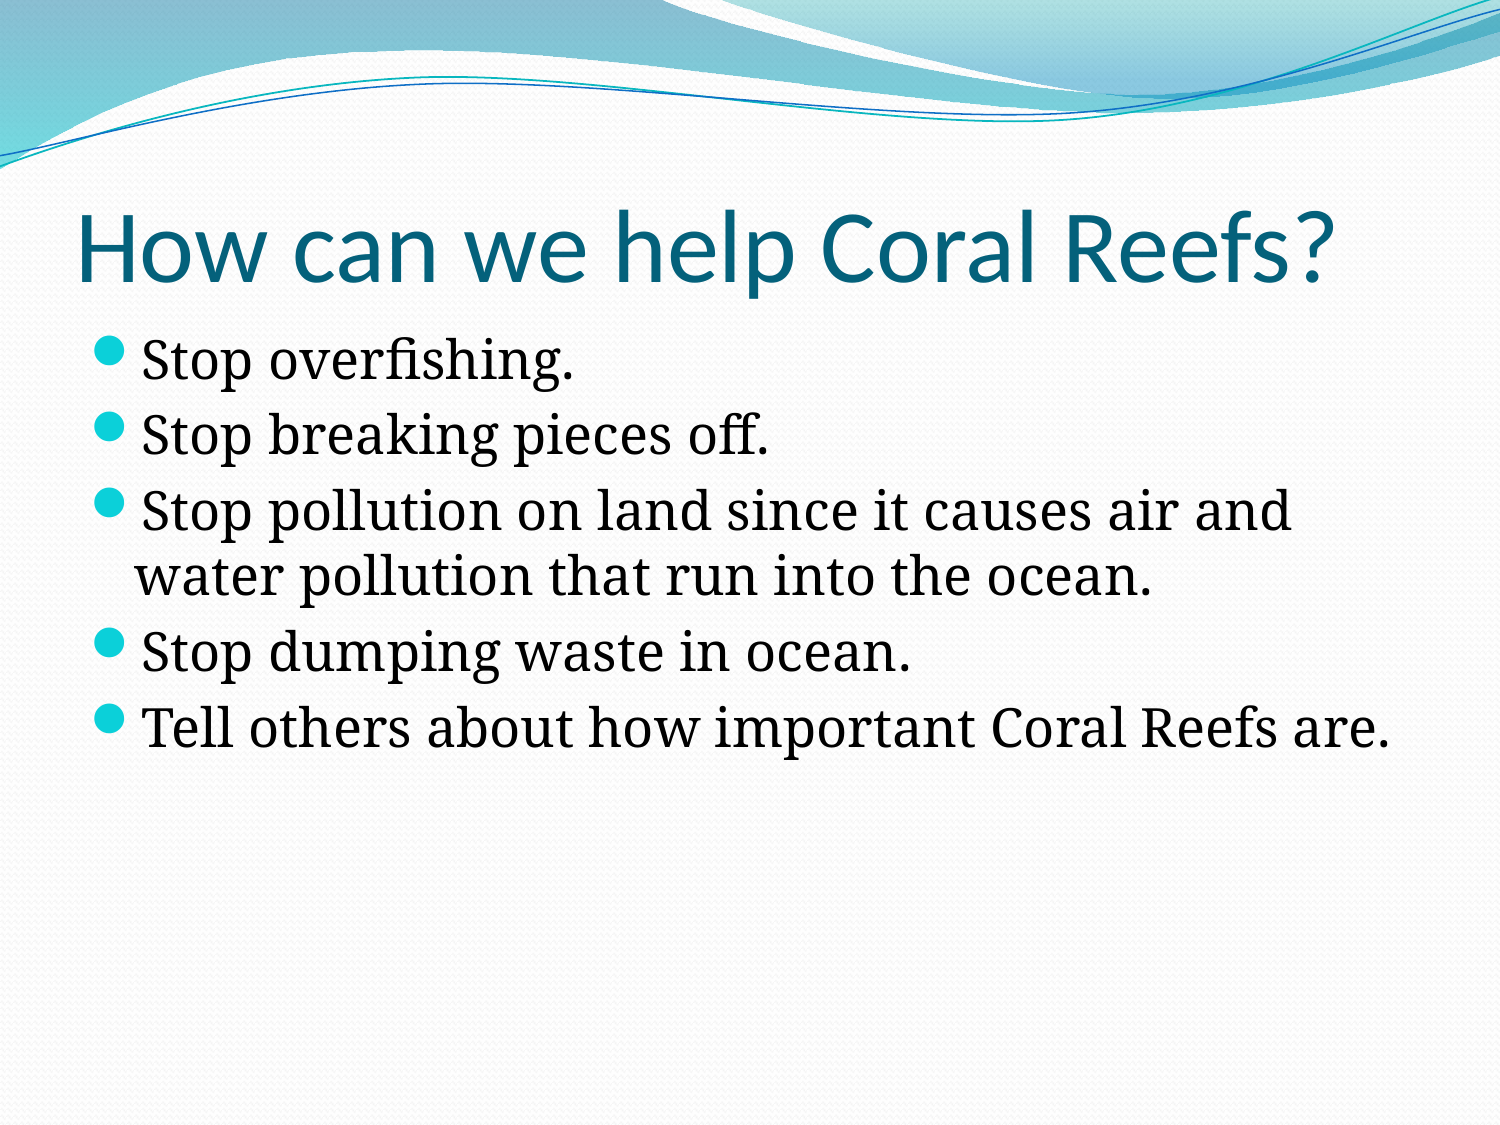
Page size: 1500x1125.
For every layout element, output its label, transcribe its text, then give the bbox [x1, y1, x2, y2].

list Stop overfishing. Stop breaking pieces off. Stop pollution on land since it causes air and water pollution that run into the ocean. Stop dumping waste in ocean. Tell others about how important Coral Reefs are. [74, 317, 1426, 1038]
title How can we help Coral Reefs? [74, 115, 1426, 304]
